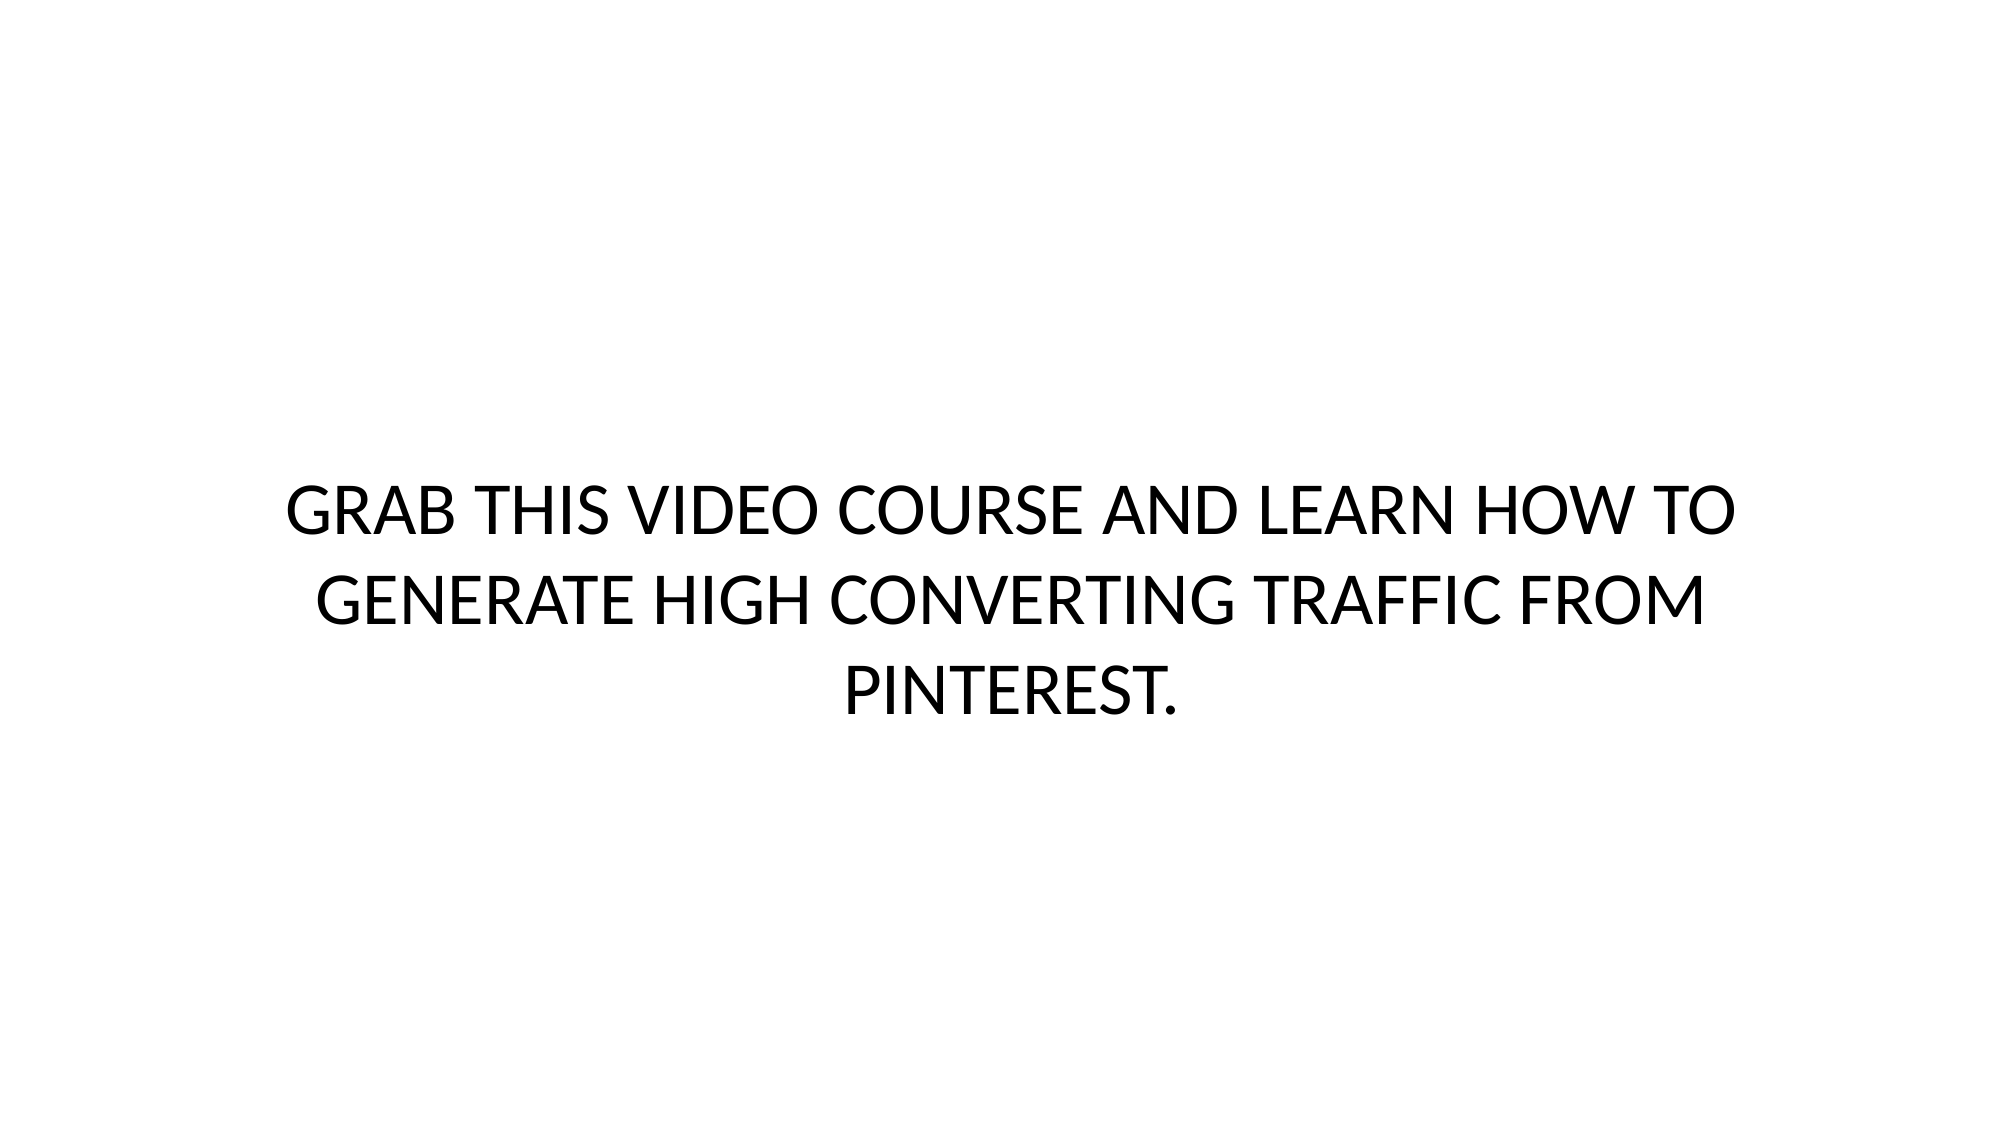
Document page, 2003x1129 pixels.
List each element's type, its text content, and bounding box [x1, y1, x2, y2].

title GRAB THIS VIDEO COURSE AND LEARN HOW TO GENERATE HIGH CONVERTING TRAFFIC FROM PINTEREST. [160, 172, 1864, 1017]
